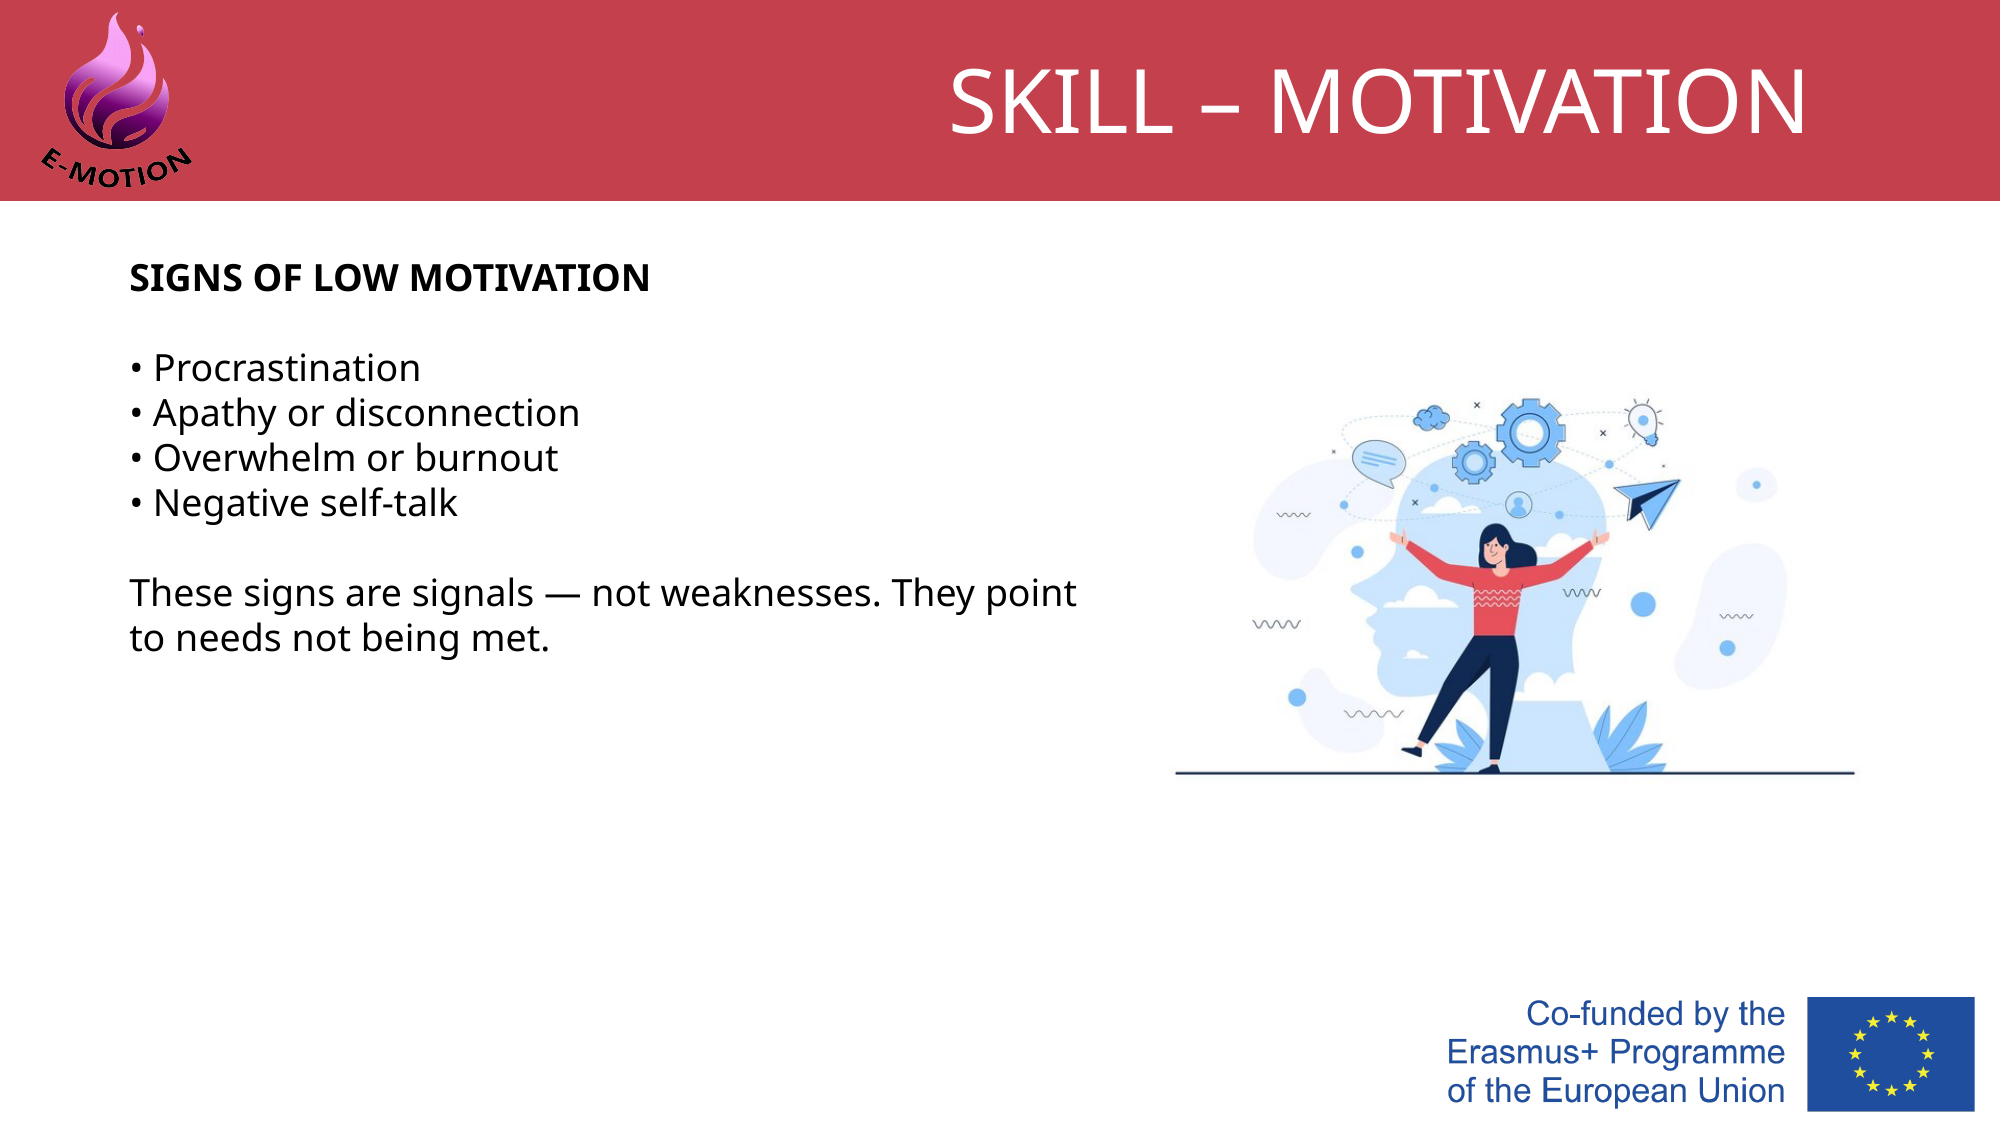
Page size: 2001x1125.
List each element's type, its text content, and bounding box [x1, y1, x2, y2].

picture [1126, 366, 1899, 807]
picture [0, 0, 253, 247]
text_box SIGNS OF LOW MOTIVATION • Procrastination • Apathy or disconnection • Overwhelm or burnout • Negative self-talk These signs are signals — not weaknesses. They point to needs not being met. [114, 246, 1128, 667]
text_box SKILL – MOTIVATION [813, 36, 1827, 312]
